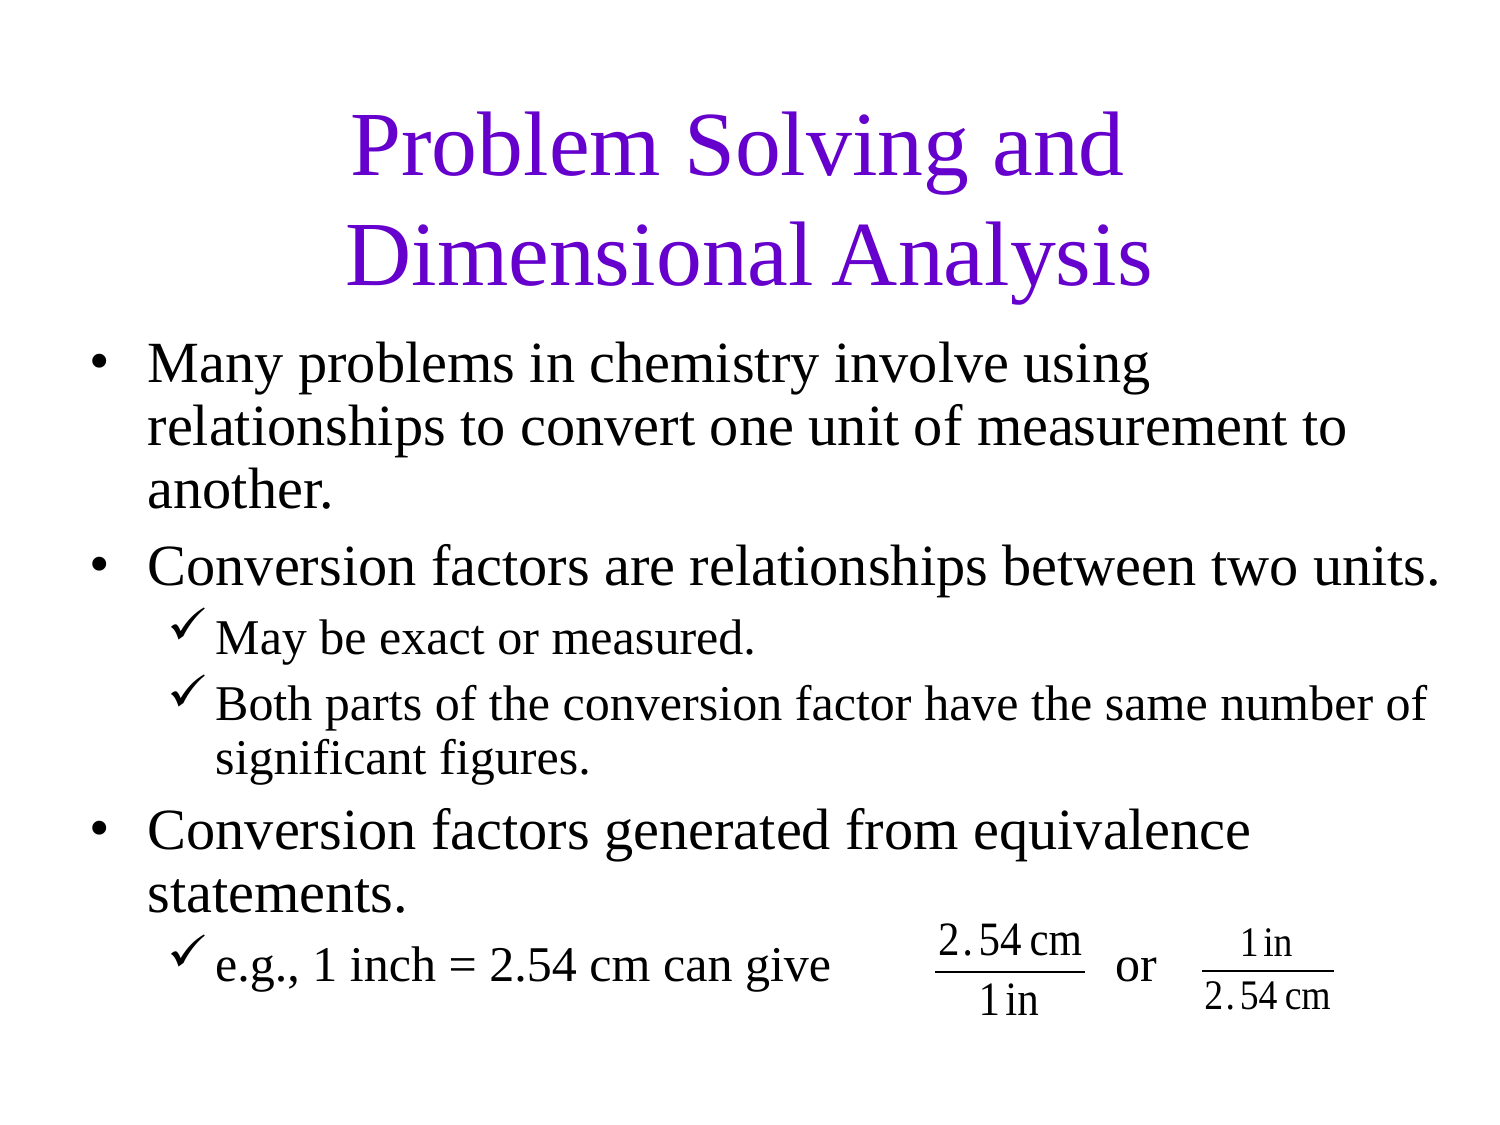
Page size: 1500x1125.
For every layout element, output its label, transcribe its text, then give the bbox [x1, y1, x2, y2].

text_box Many problems in chemistry involve using relationships to convert one unit of measurement to another. Conversion factors are relationships between two units. May be exact or measured. Both parts of the conversion factor have the same number of significant figures. Conversion factors generated from equivalence statements. e.g., 1 inch = 2.54 cm can give or [74, 324, 1475, 1000]
text_box Problem Solving and Dimensional Analysis [112, 99, 1388, 288]
